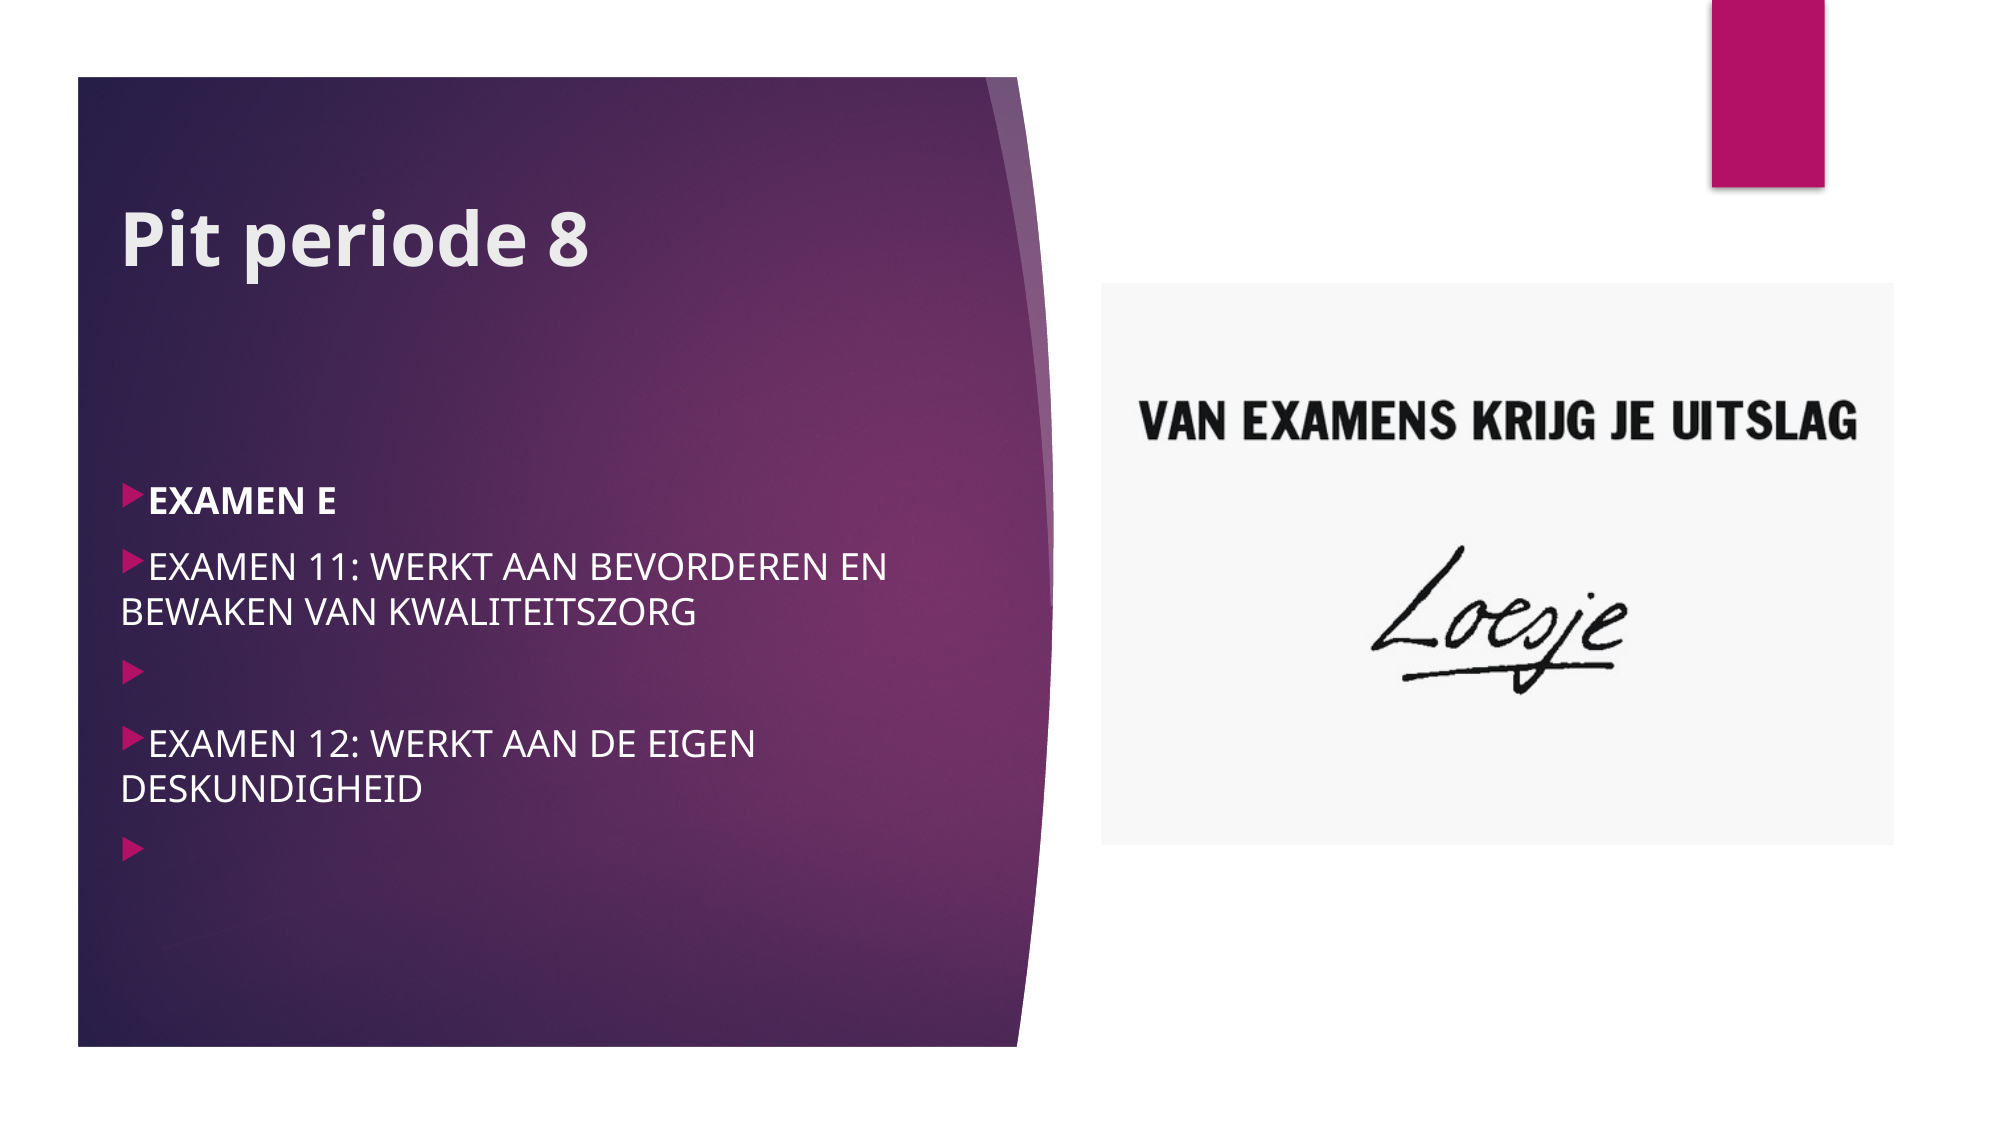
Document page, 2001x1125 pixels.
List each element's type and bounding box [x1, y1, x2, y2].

text_box [0, 0, 2000, 1125]
picture [1101, 283, 1894, 845]
